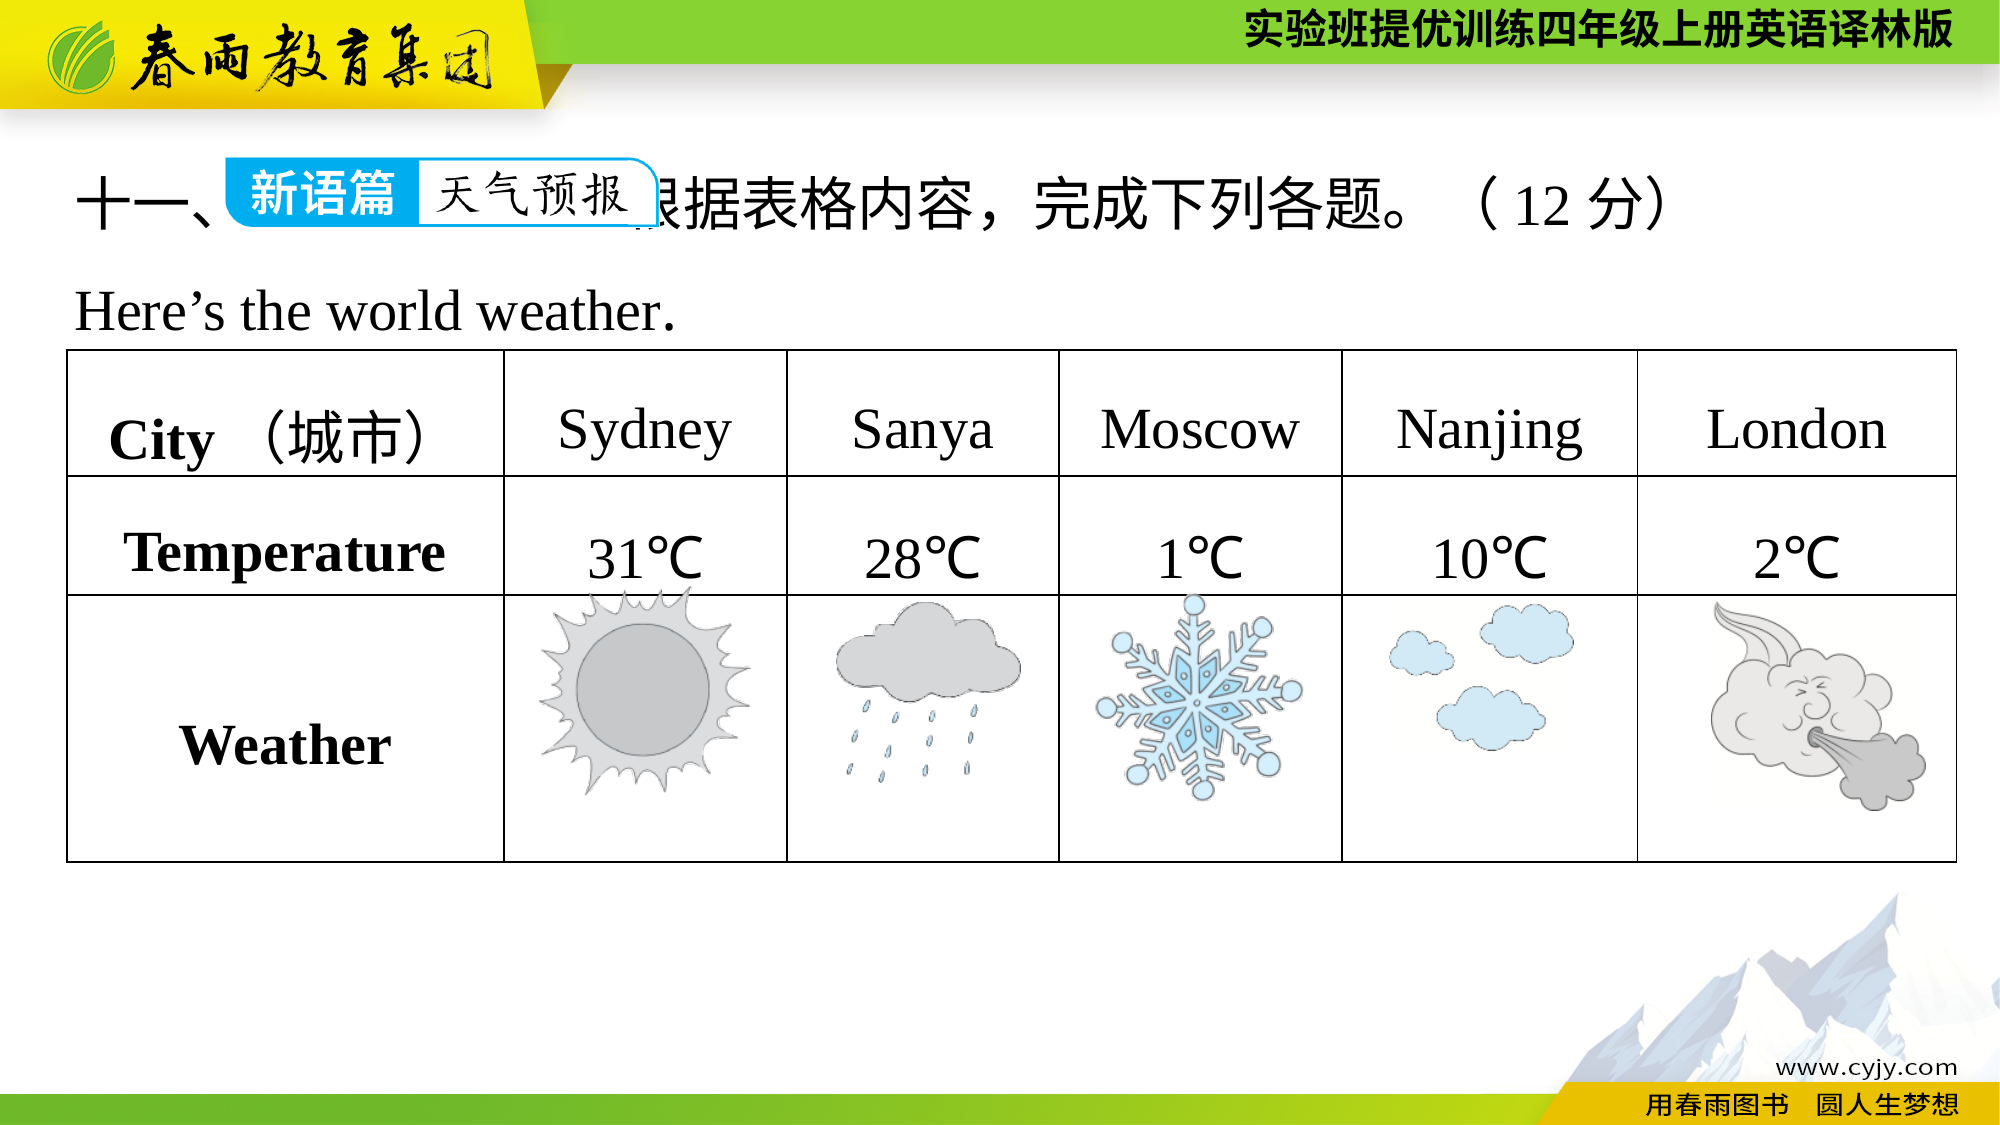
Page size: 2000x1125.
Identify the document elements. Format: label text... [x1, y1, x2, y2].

table_header Nanjing [1343, 351, 1637, 475]
table_cell [1343, 596, 1637, 861]
table_cell Temperature [68, 477, 503, 594]
table_header City（城市） [68, 351, 503, 475]
list 十一、 根据表格内容，完成下列各题。（12分） Here’s the world weather. [59, 124, 1944, 352]
table_cell [1638, 596, 1956, 861]
table_header London [1638, 351, 1956, 475]
table_cell 1℃ [1060, 477, 1341, 594]
table_cell 2℃ [1638, 477, 1956, 594]
table_header Moscow [1060, 351, 1341, 475]
table_cell [505, 596, 786, 861]
table_cell [1060, 596, 1341, 861]
table_cell [788, 596, 1058, 861]
table_cell 31℃ [505, 477, 786, 594]
table_cell Weather [68, 596, 503, 861]
table_header Sydney [505, 351, 786, 475]
table_cell 10℃ [1343, 477, 1637, 594]
picture [0, 0, 2000, 1125]
table_cell 28℃ [788, 477, 1058, 594]
table_header Sanya [788, 351, 1058, 475]
